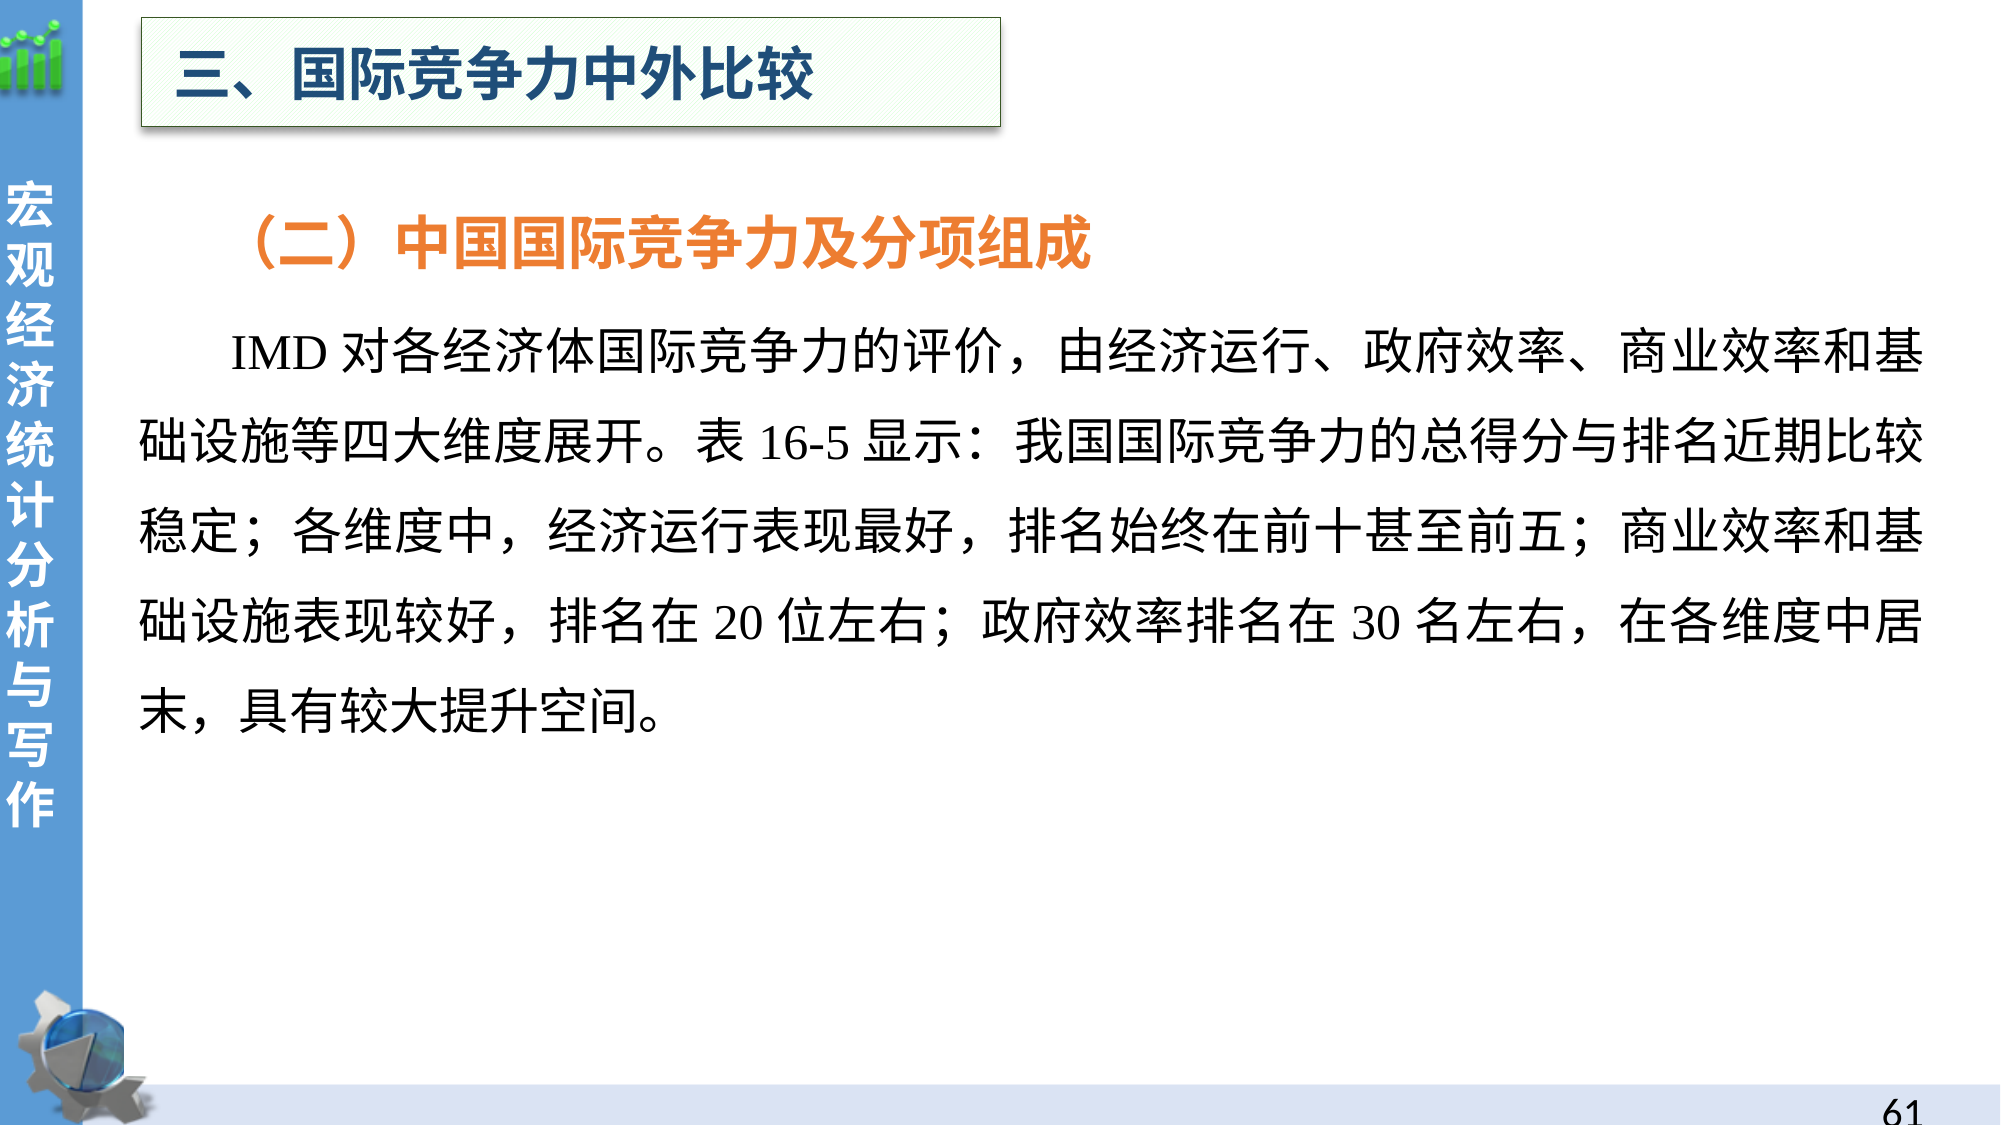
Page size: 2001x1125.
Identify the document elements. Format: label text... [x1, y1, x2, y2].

text_box 三、国际竞争力中外比较 [141, 17, 1000, 127]
text_box 60 [1786, 1085, 1940, 1125]
picture [0, 0, 2001, 1125]
text_box （二）中国国际竞争力及分项组成 IMD对各经济体国际竞争力的评价，由经济运行、政府效率、商业效率和基础设施等四大维度展开。表16-5显示：我国国际竞争力的总得分与排名近期比较稳定；各维度中，经济运行表现最好，排名始终在前十甚至前五；商业效率和基础设施表现较好，排名在20位左右；政府效率排名在30名左右，在各维度中居末，具有较大提升空间。 [124, 164, 1940, 1076]
